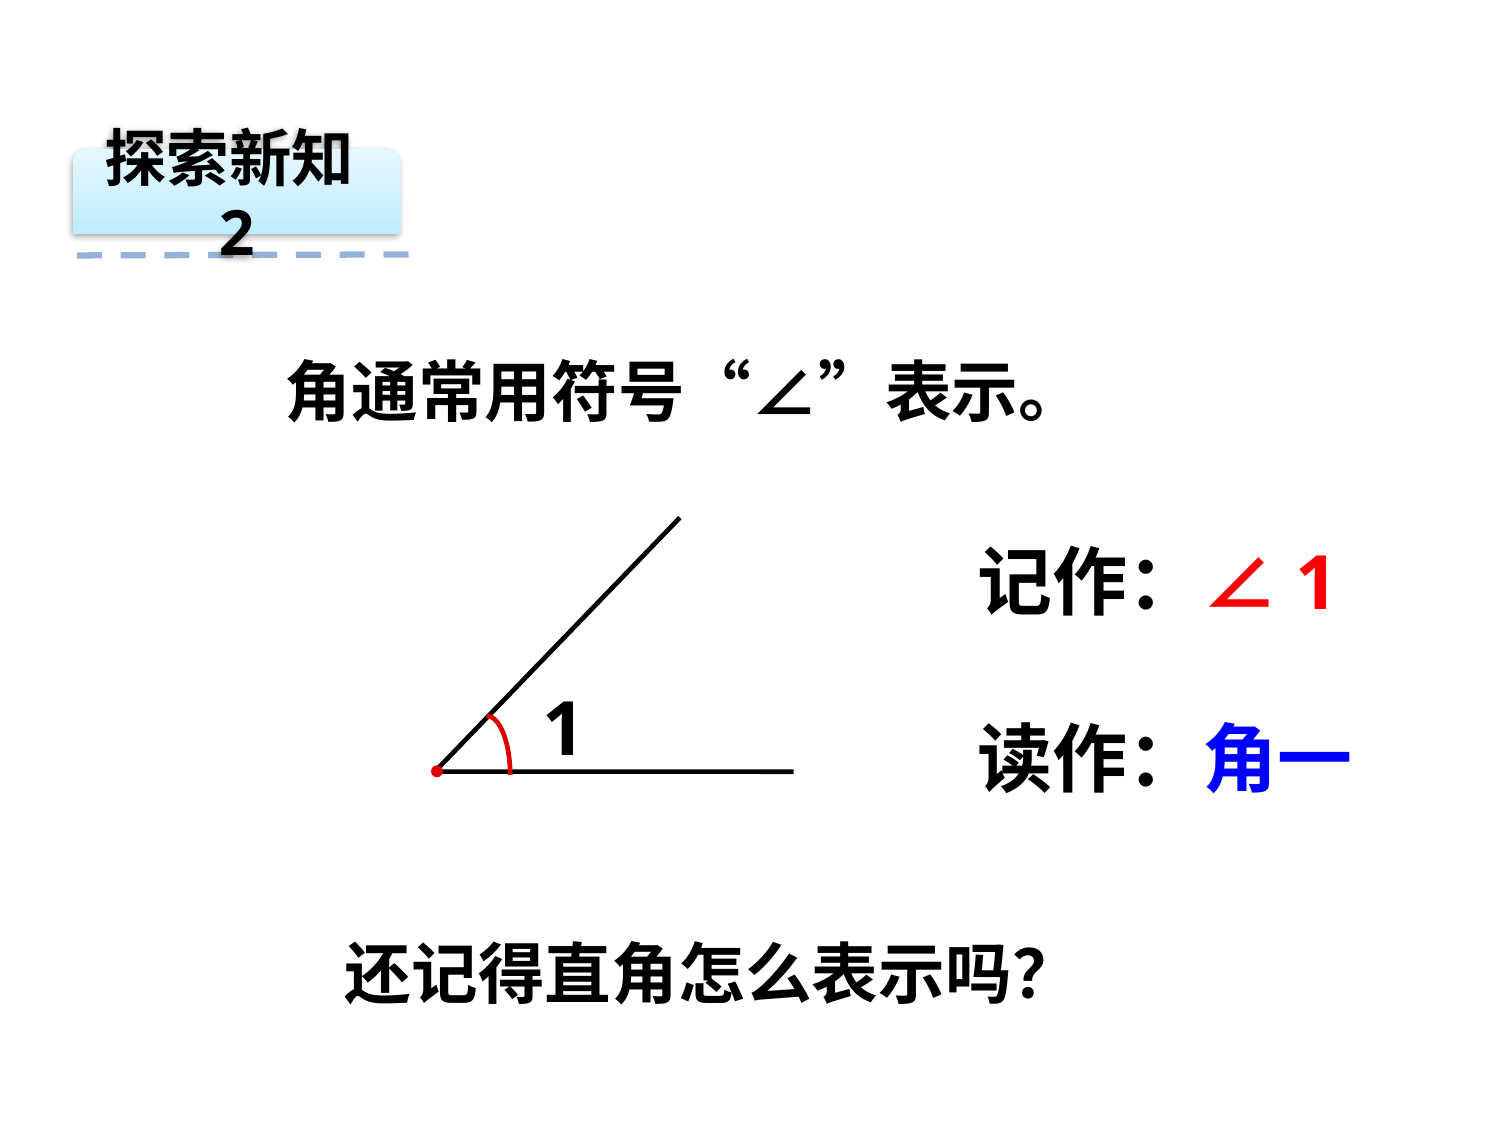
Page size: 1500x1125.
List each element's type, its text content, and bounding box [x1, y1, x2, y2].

text_box 还记得直角怎么表示吗？ [157, 905, 1401, 1036]
text_box 读作：角一 [962, 704, 1412, 809]
text_box 记作：∠1 [962, 527, 1412, 632]
text_box 探索新知2 [72, 148, 402, 235]
text_box [430, 765, 443, 778]
text_box 角通常用符号“∠”表示。 [182, 337, 1188, 433]
text_box 1 [510, 672, 617, 778]
text_box [486, 715, 510, 775]
